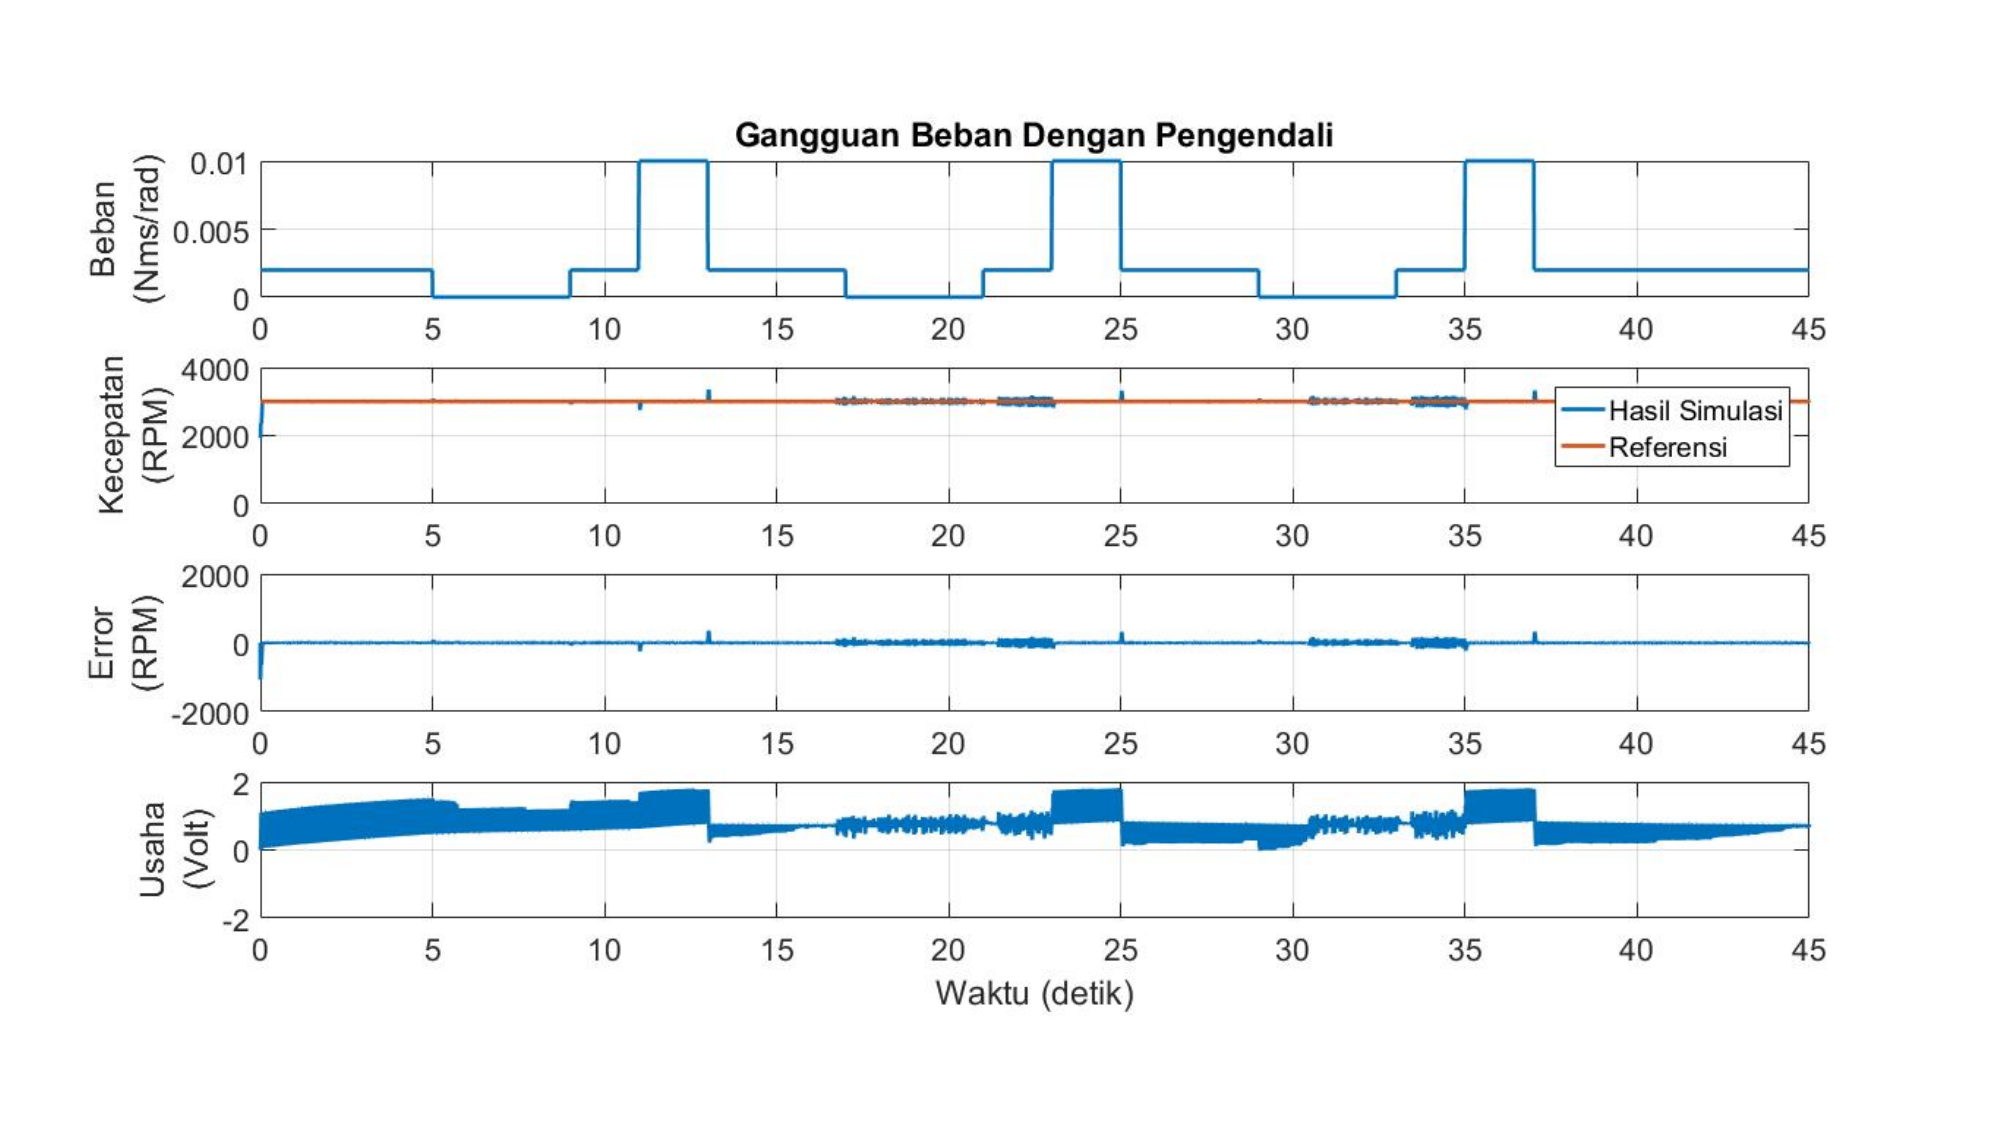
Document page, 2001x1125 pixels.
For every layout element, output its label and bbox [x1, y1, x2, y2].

picture [0, 90, 2000, 1035]
